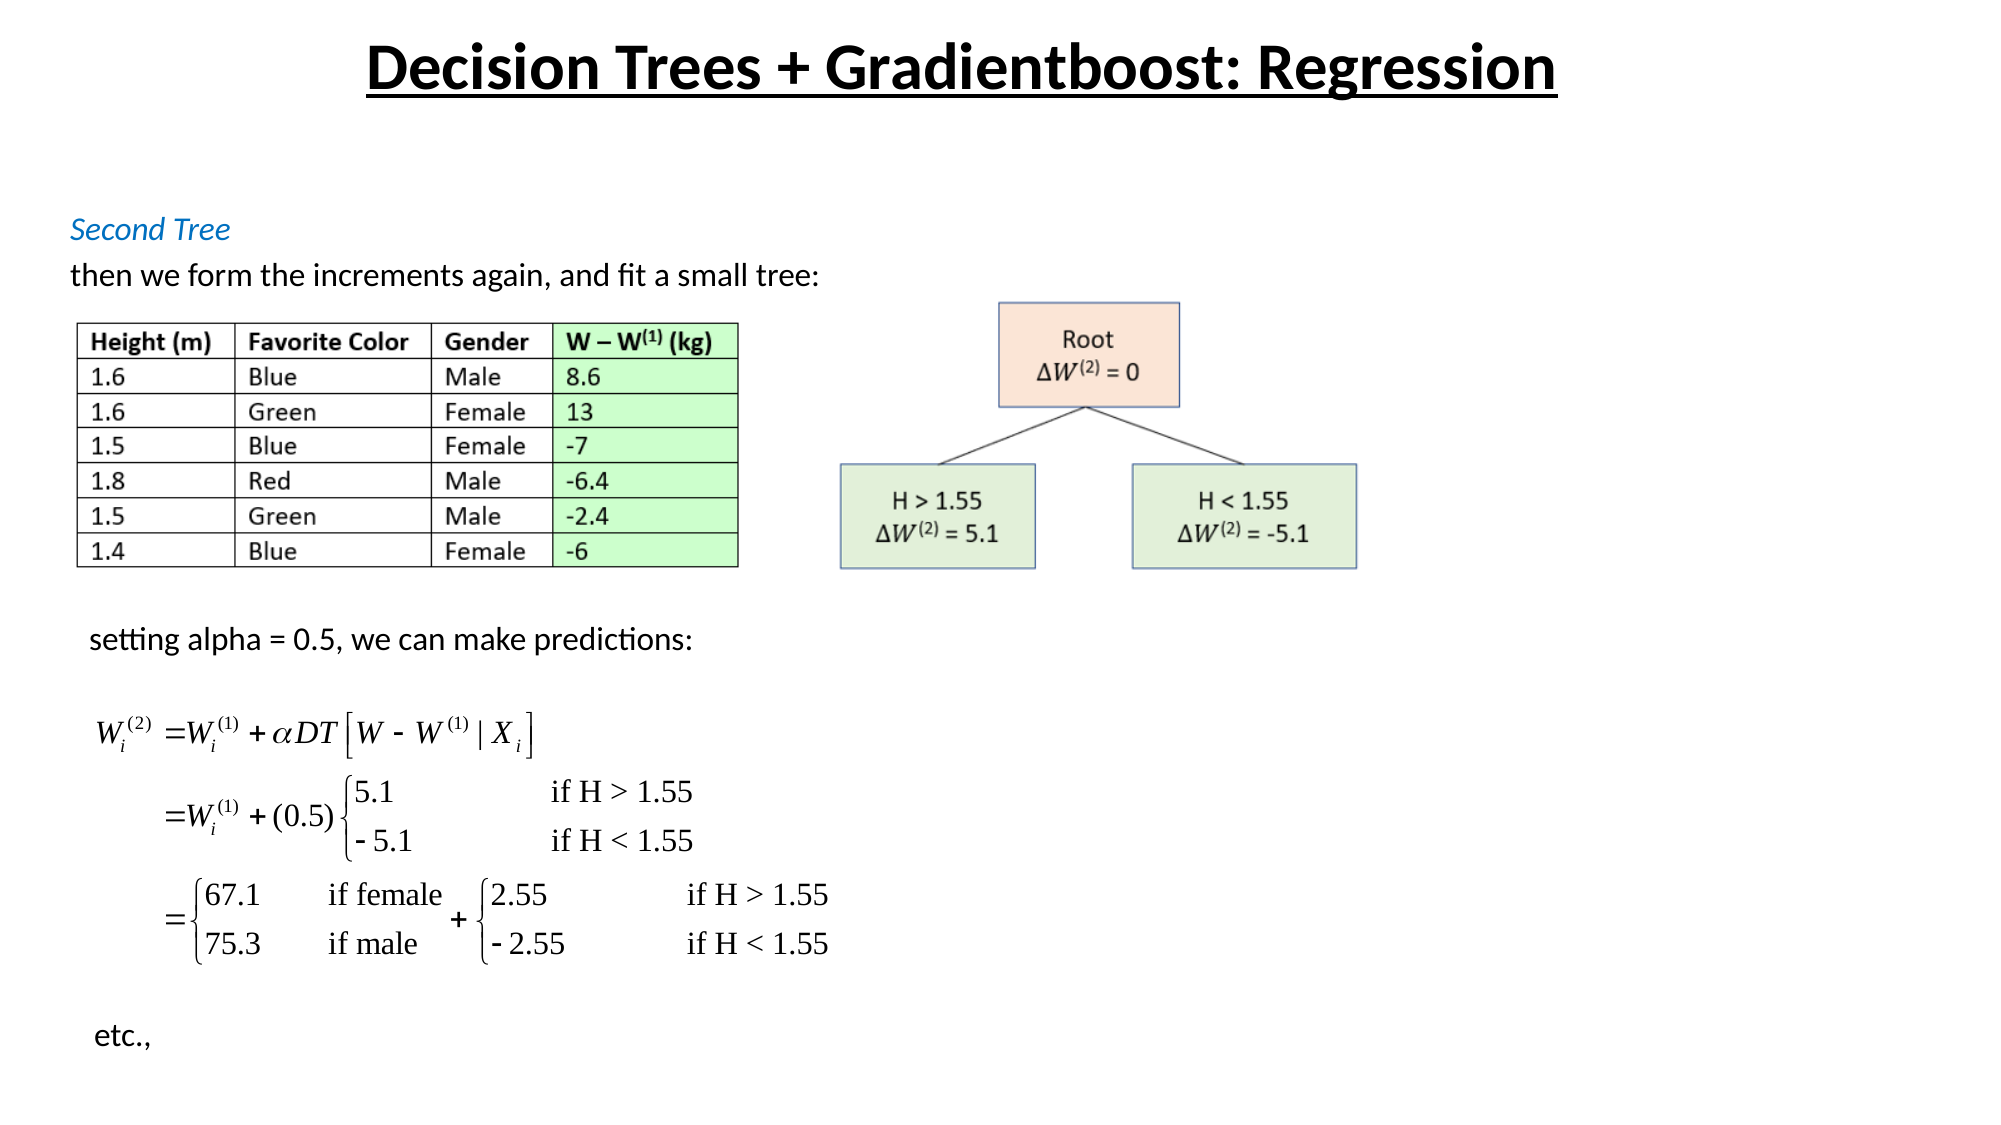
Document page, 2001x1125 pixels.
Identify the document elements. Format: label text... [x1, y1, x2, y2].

picture [833, 293, 1362, 576]
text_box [92, 704, 834, 971]
picture [68, 314, 745, 570]
text_box Second Tree [55, 199, 299, 245]
text_box then we form the increments again, and fit a small tree: [55, 245, 860, 301]
text_box setting alpha = 0.5, we can make predictions: [74, 609, 740, 664]
text_box Decision Trees + Gradientboost: Regression [351, 15, 1667, 111]
text_box etc., [79, 1006, 241, 1061]
